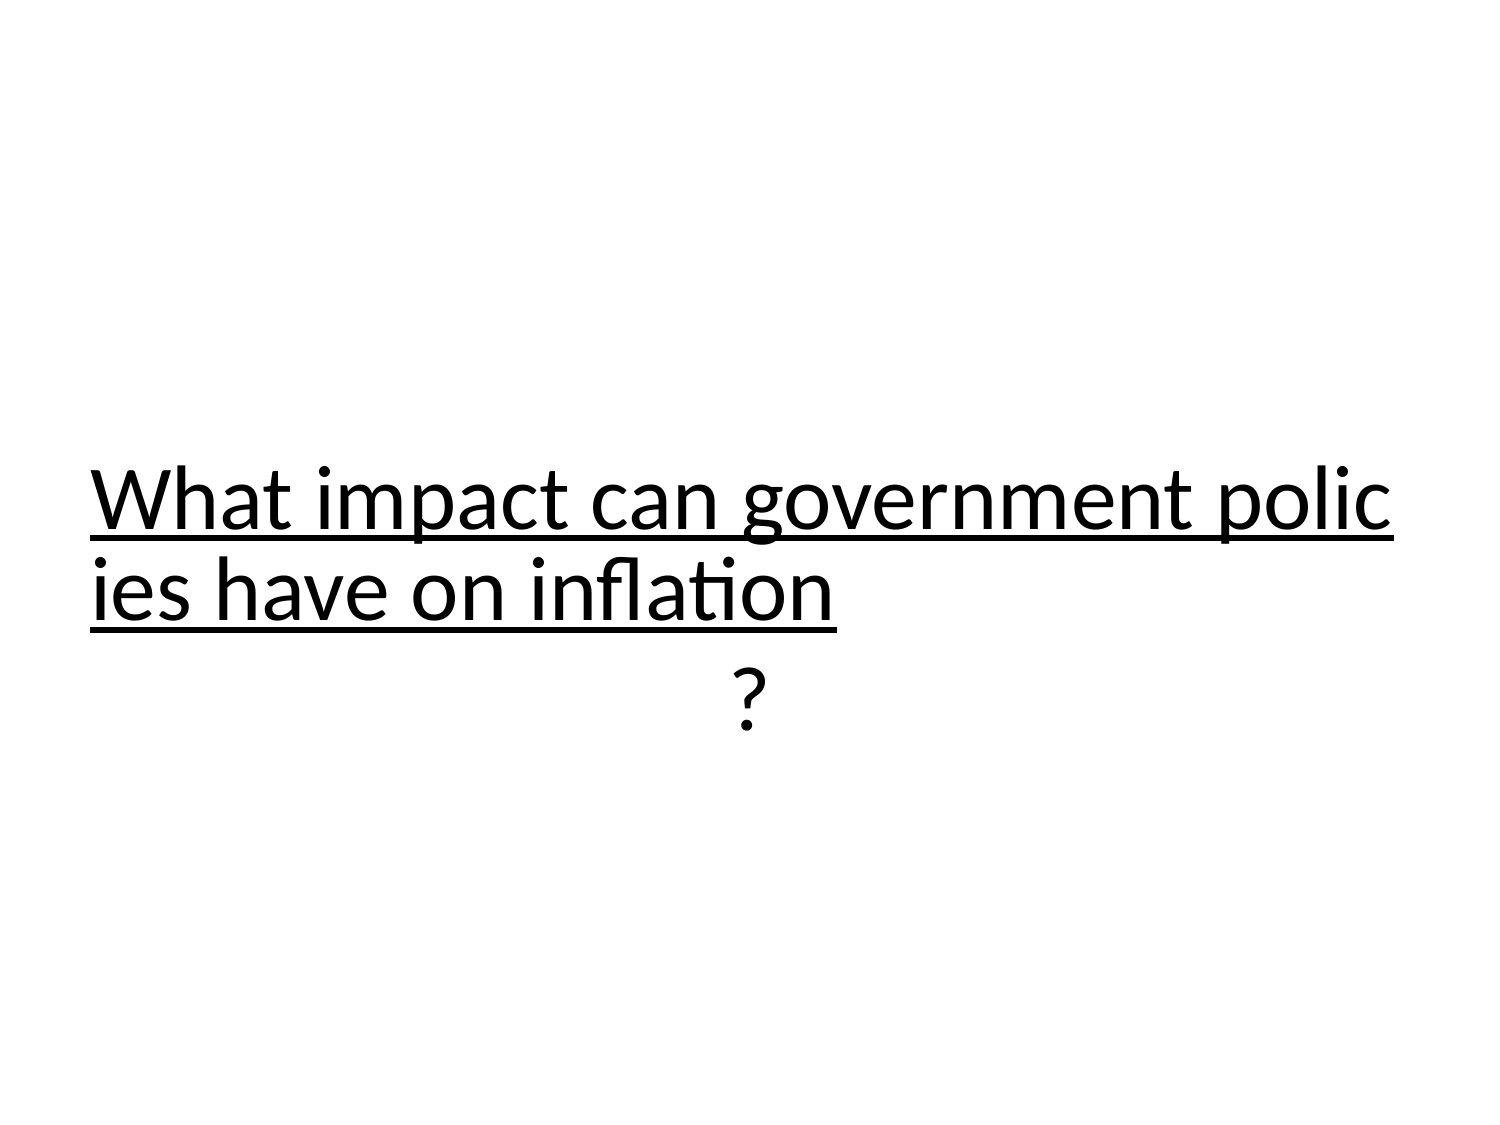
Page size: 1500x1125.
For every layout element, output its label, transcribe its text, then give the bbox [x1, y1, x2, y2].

title What impact can government policies have on inflation? [74, 44, 1426, 1051]
